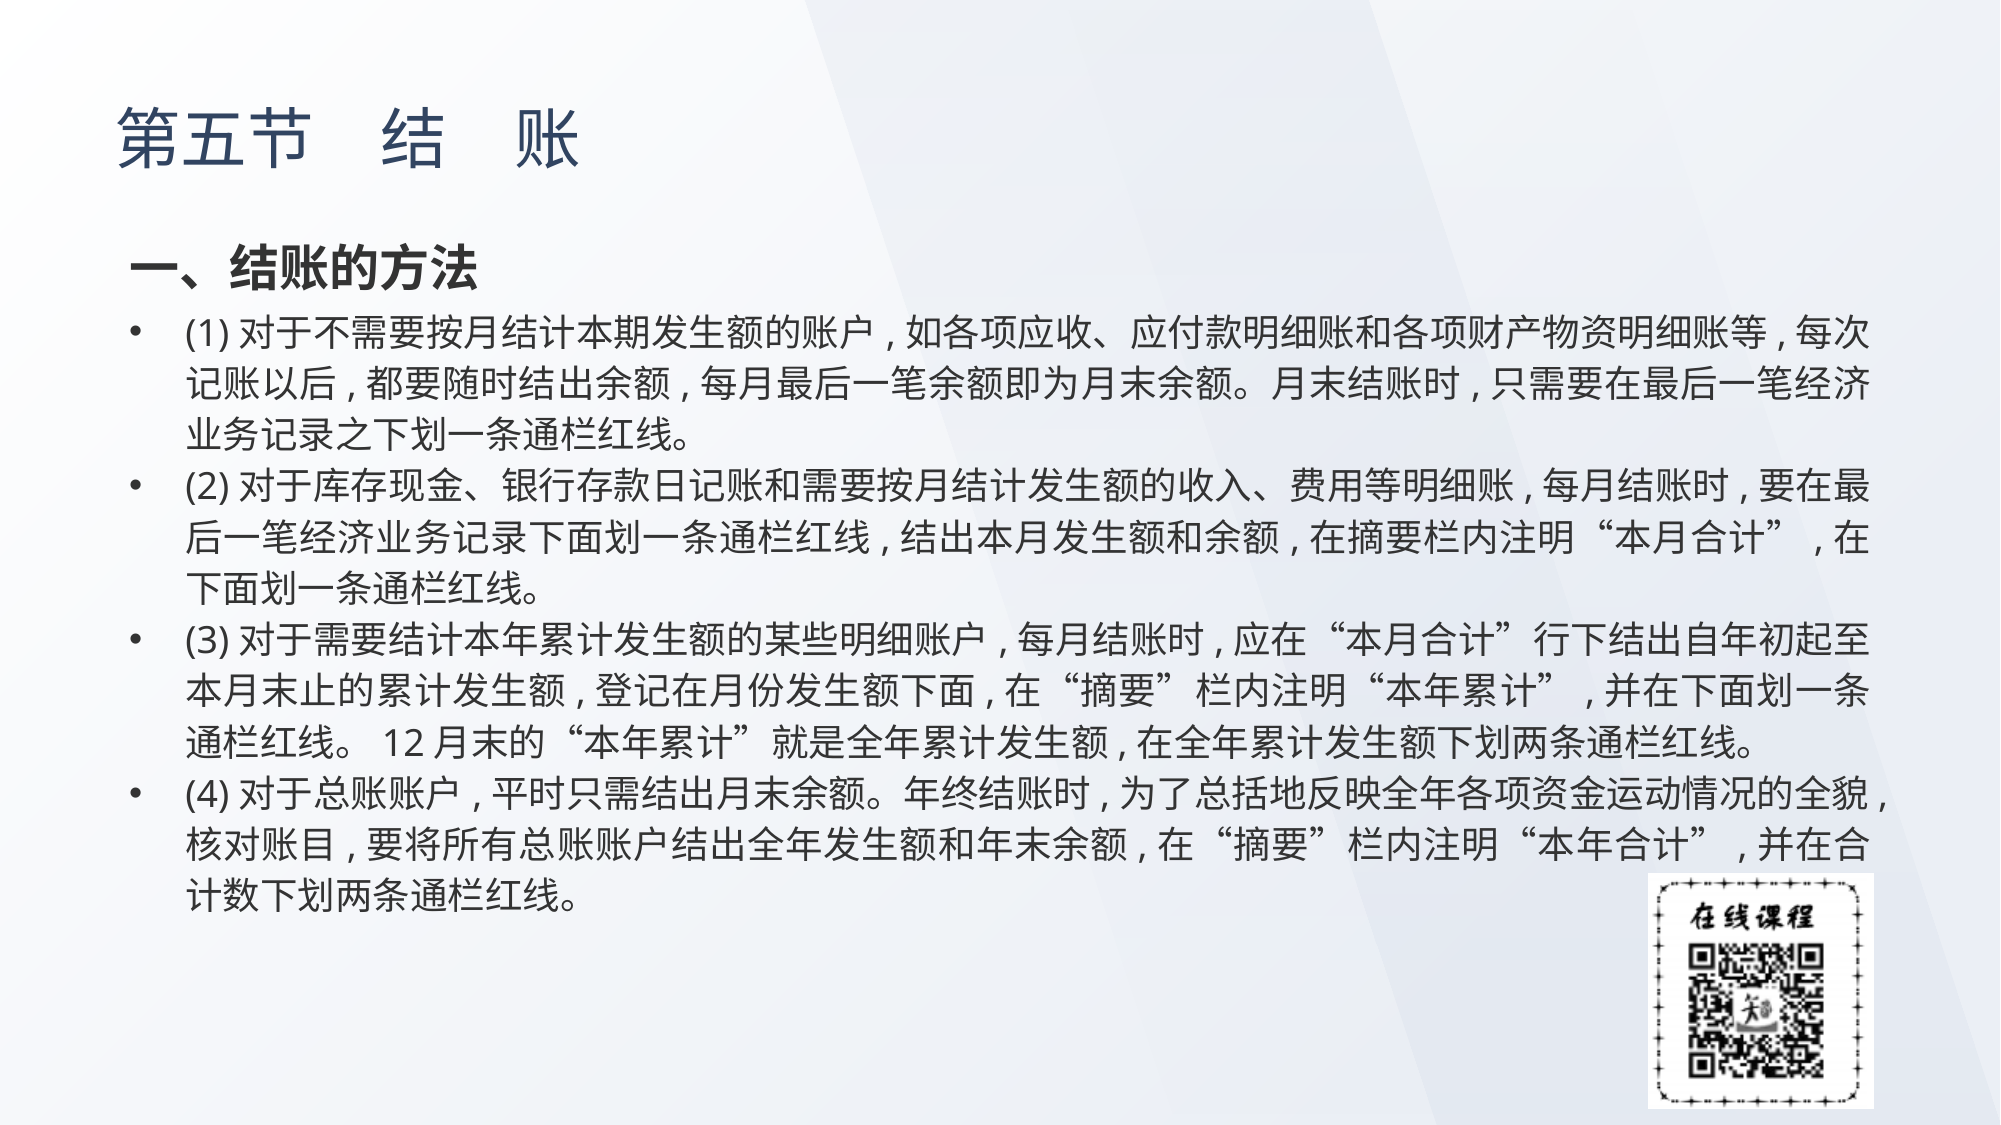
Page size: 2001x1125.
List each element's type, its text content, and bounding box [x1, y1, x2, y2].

title 第五节 结 账 [114, 59, 1886, 178]
text_box 一、结账的方法 (1)对于不需要按月结计本期发生额的账户,如各项应收、应付款明细账和各项财产物资明细账等,每次记账以后,都要随时结出余额,每月最后一笔余额即为月末余额。月末结账时,只需要在最后一笔经济业务记录之下划一条通栏红线。 (2)对于库存现金、银行存款日记账和需要按月结计发生额的收入、费用等明细账,每月结账时,要在最后一笔经济业务记录下面划一条通栏红线,结出本月发生额和余额,在摘要栏内注明“本月合计”,在下面划一条通栏红线。 (3)对于需要结计本年累计发生额的某些明细账户,每月结账时,应在“本月合计”行下结出自年初起至本月末止的累计发生额,登记在月份发生额下面,在“摘要”栏内注明“本年累计”,并在下面划一条通栏红线。12月末的“本年累计”就是全年累计发生额,在全年累计发生额下划两条通栏红线。 (4)对于总账账户,平时只需结出月末余额。年终结账时,为了总括地反映全年各项资金运动情况的全貌,核对账目,要将所有总账账户结出全年发生额和年末余额,在“摘要”栏内注明“本年合计”,并在合计数下划两条通栏红线。 [114, 213, 1886, 1013]
picture [1648, 873, 1874, 1109]
